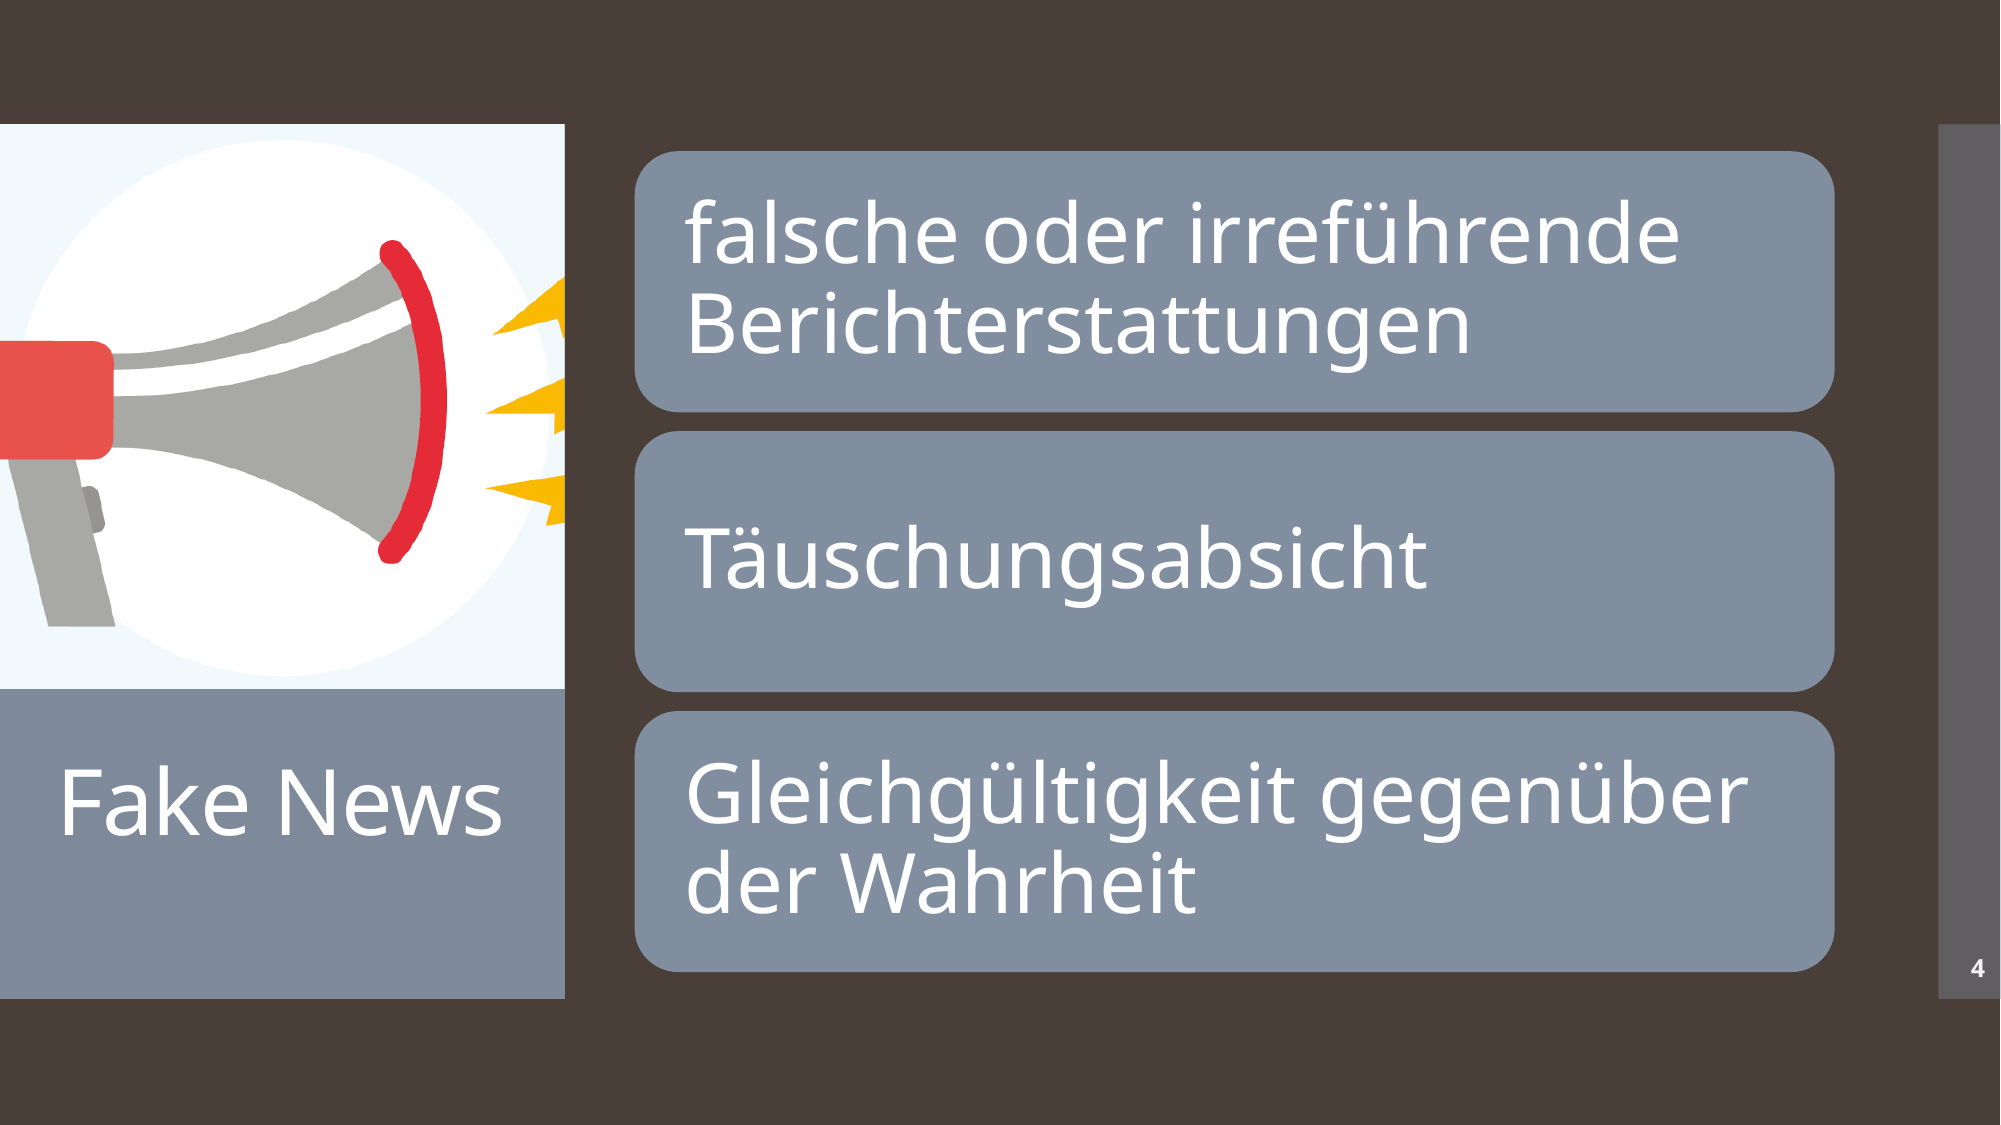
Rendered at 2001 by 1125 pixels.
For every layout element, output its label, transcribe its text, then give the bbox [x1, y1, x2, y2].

picture [0, 123, 565, 689]
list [634, 141, 1835, 982]
slide_number 4 [1941, 939, 2000, 999]
title Fake News [41, 689, 525, 940]
